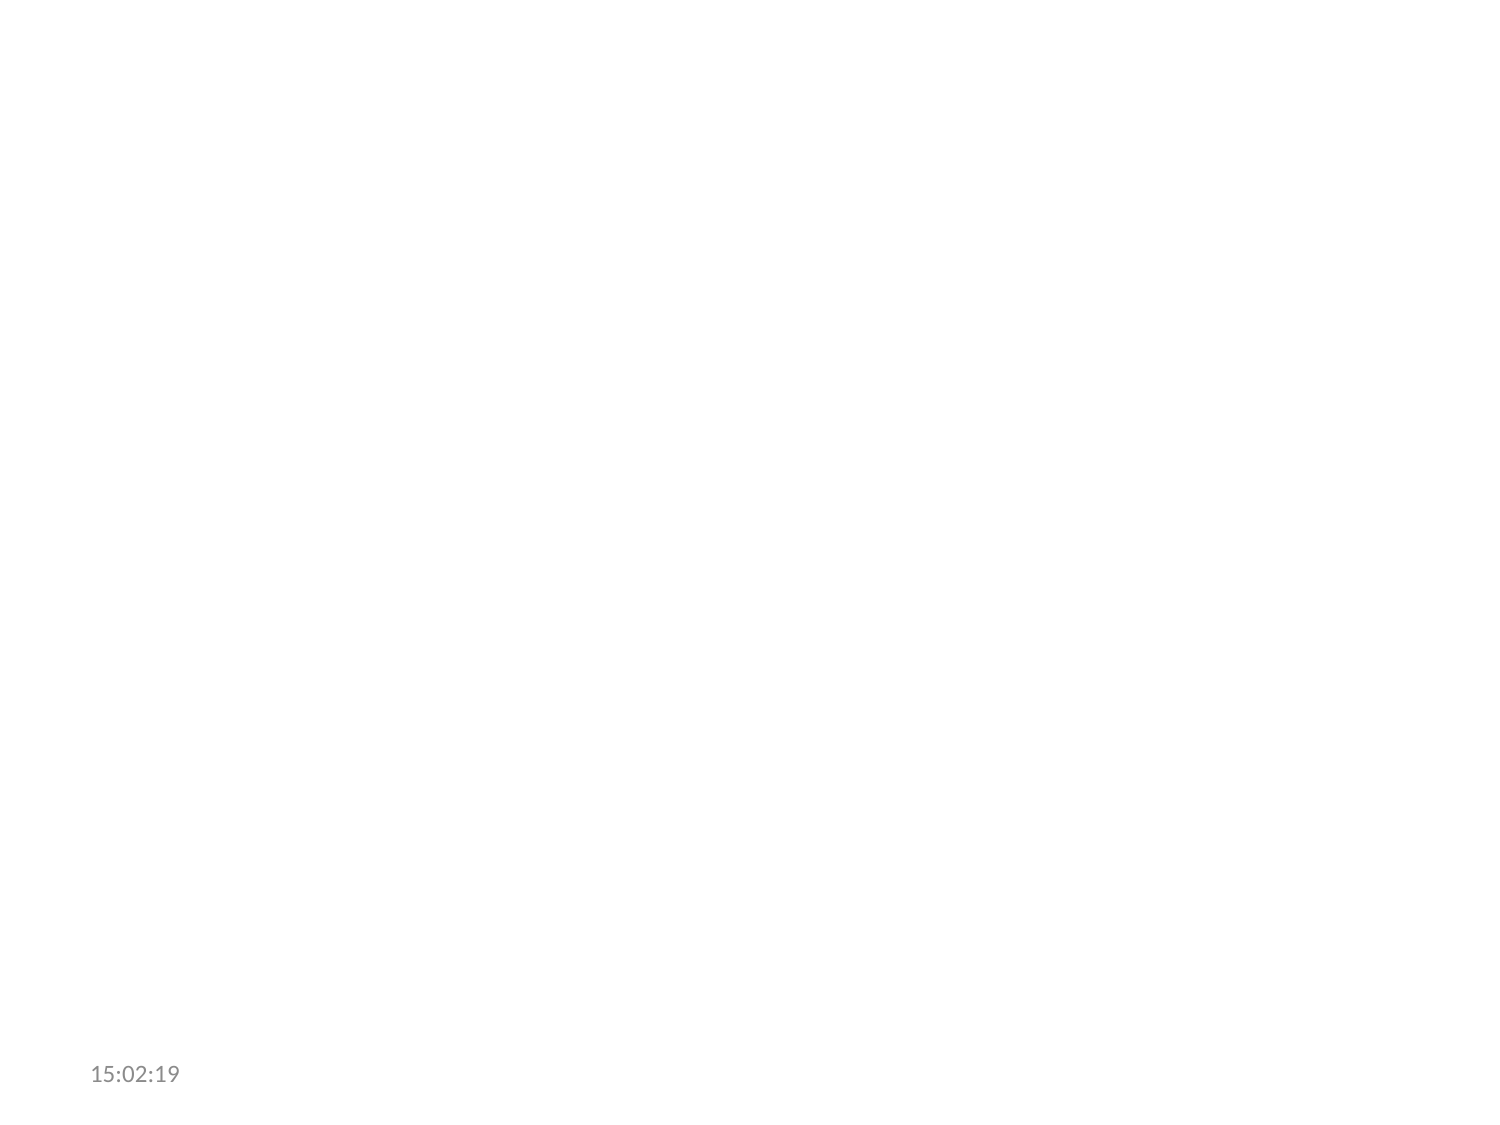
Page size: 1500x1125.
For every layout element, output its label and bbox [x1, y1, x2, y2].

slide_number [75, 1042, 425, 1103]
